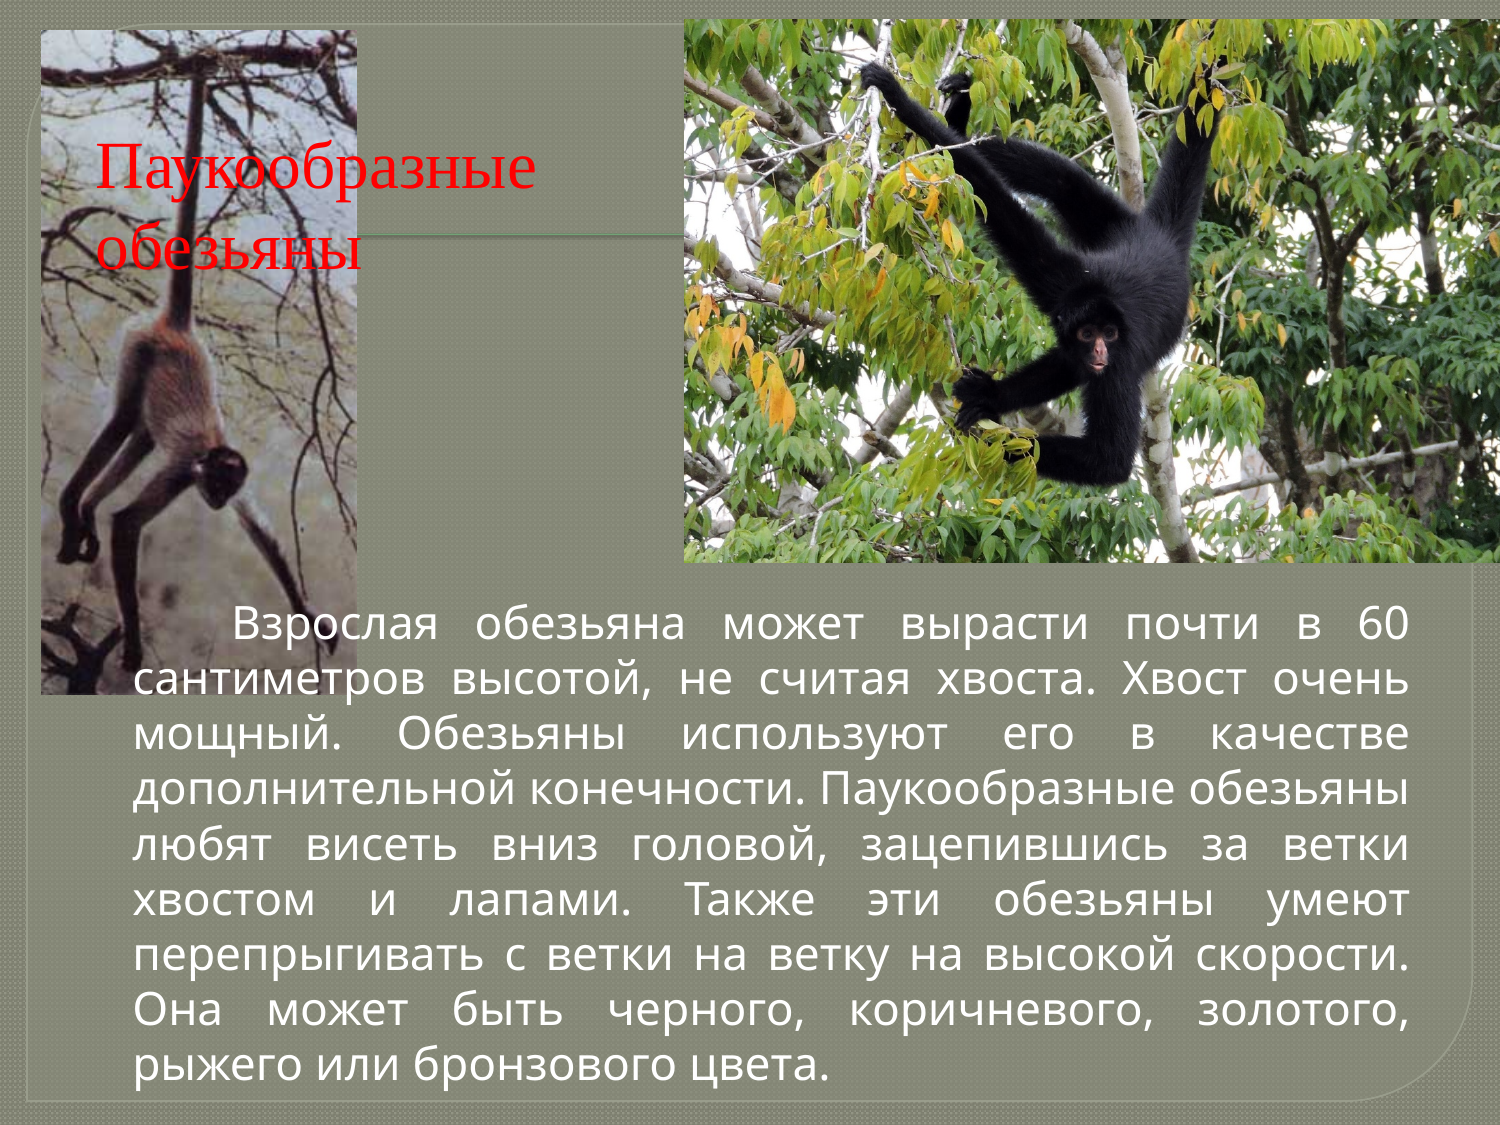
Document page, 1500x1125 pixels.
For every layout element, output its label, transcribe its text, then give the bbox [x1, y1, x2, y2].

title Паукообразные обезьяны [365, 113, 677, 291]
picture [41, 30, 358, 696]
list Взрослая обезьяна может вырасти почти в 60 сантиметров высотой, не считая хвоста. Хвост очень мощный. Обезьяны используют его в качестве дополнительной конечности. Паукообразные обезьяны любят висеть вниз головой, зацепившись за ветки хвостом и лапами. Также эти обезьяны умеют перепрыгивать с ветки на ветку на высокой скорости. Она может быть черного, коричневого, золотого, рыжего или бронзового цвета. [75, 586, 1425, 1106]
picture [684, 18, 1500, 563]
